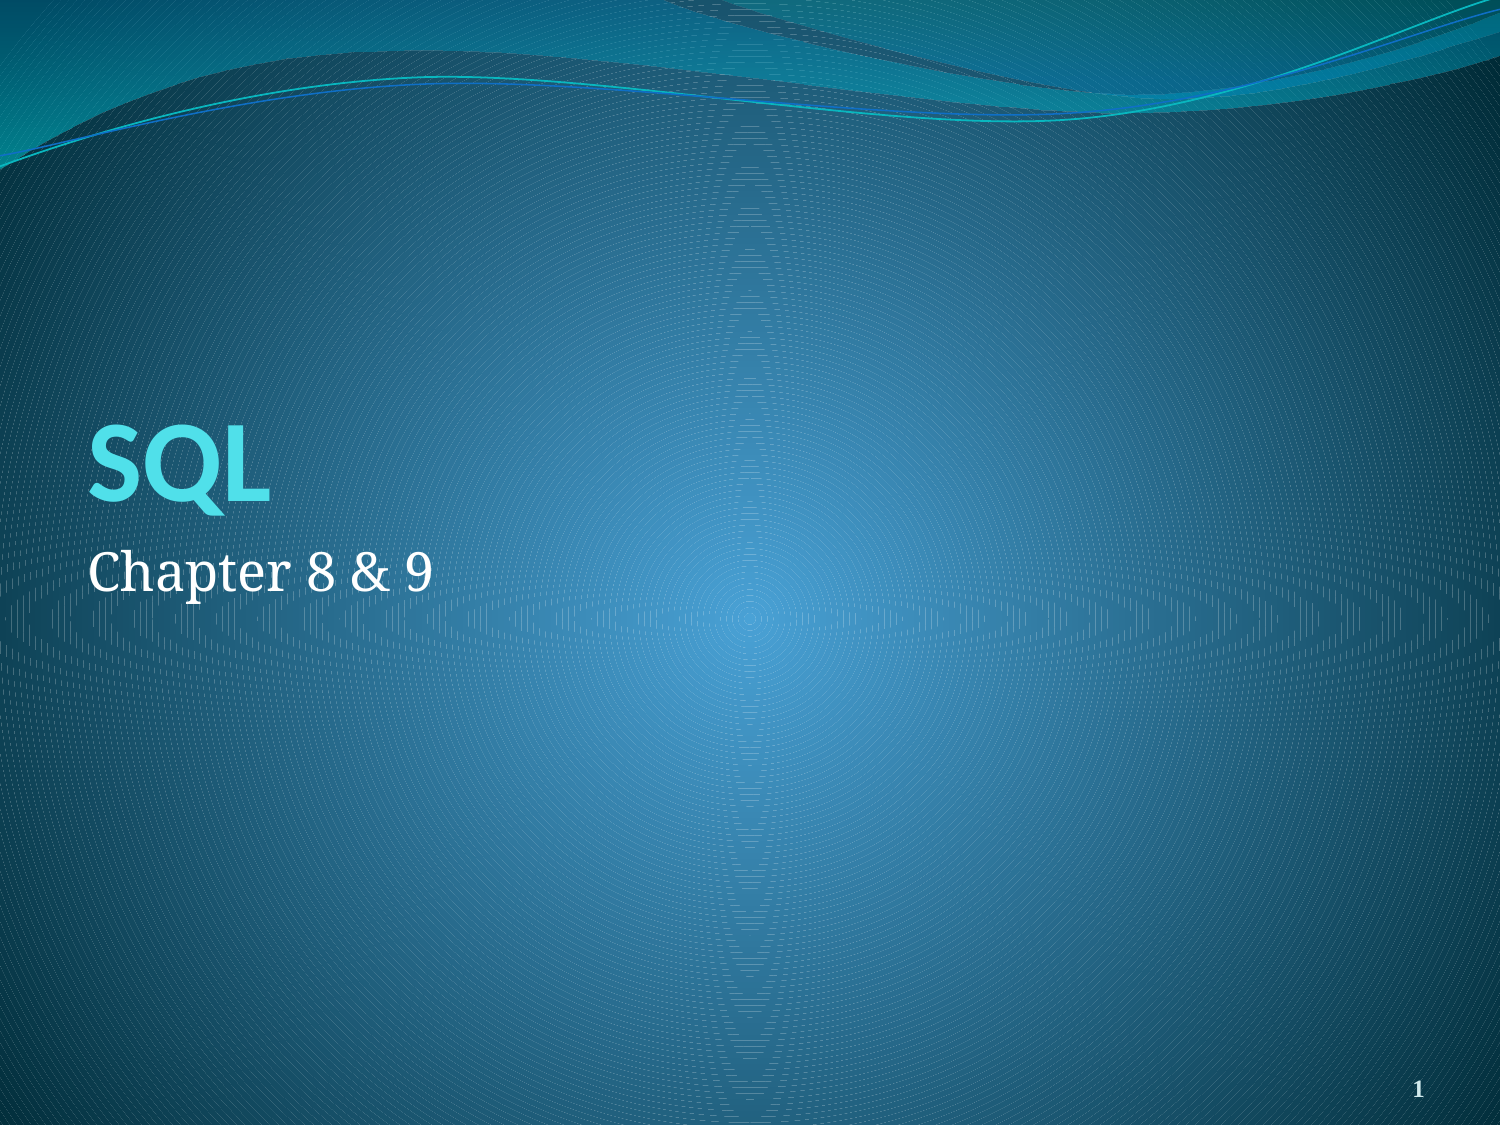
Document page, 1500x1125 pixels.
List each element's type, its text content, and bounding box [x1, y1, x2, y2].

title SQL [87, 224, 1376, 525]
subtitle Chapter 8 & 9 [87, 529, 1376, 818]
slide_number 1 [1299, 1042, 1425, 1103]
